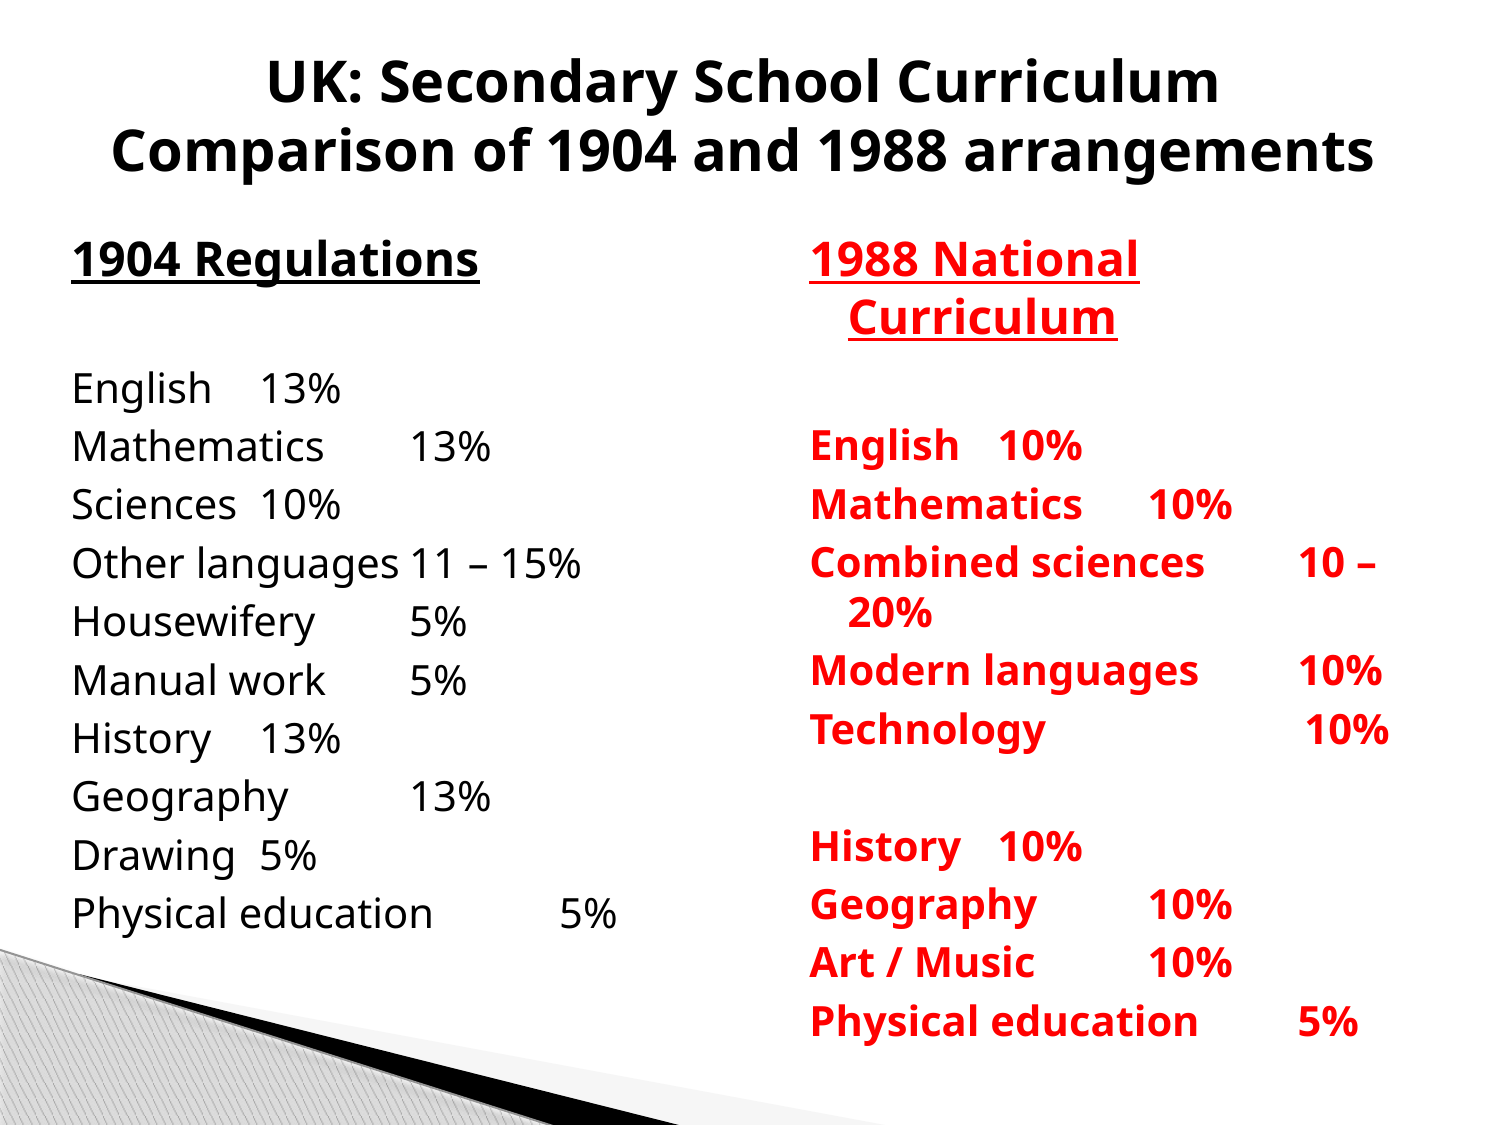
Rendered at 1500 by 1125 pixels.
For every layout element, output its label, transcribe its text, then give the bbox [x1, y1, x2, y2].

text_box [509, 222, 1423, 1125]
text_box 1904 Regulations English 13% Mathematics 13% Sciences 10% Other languages 11 – 15% Housewifery 5% Manual work 5% History 13% Geography 13% Drawing 5% Physical education 5% [58, 222, 509, 996]
title UK: Secondary School Curriculum Comparison of 1904 and 1988 arrangements [69, 36, 1419, 191]
